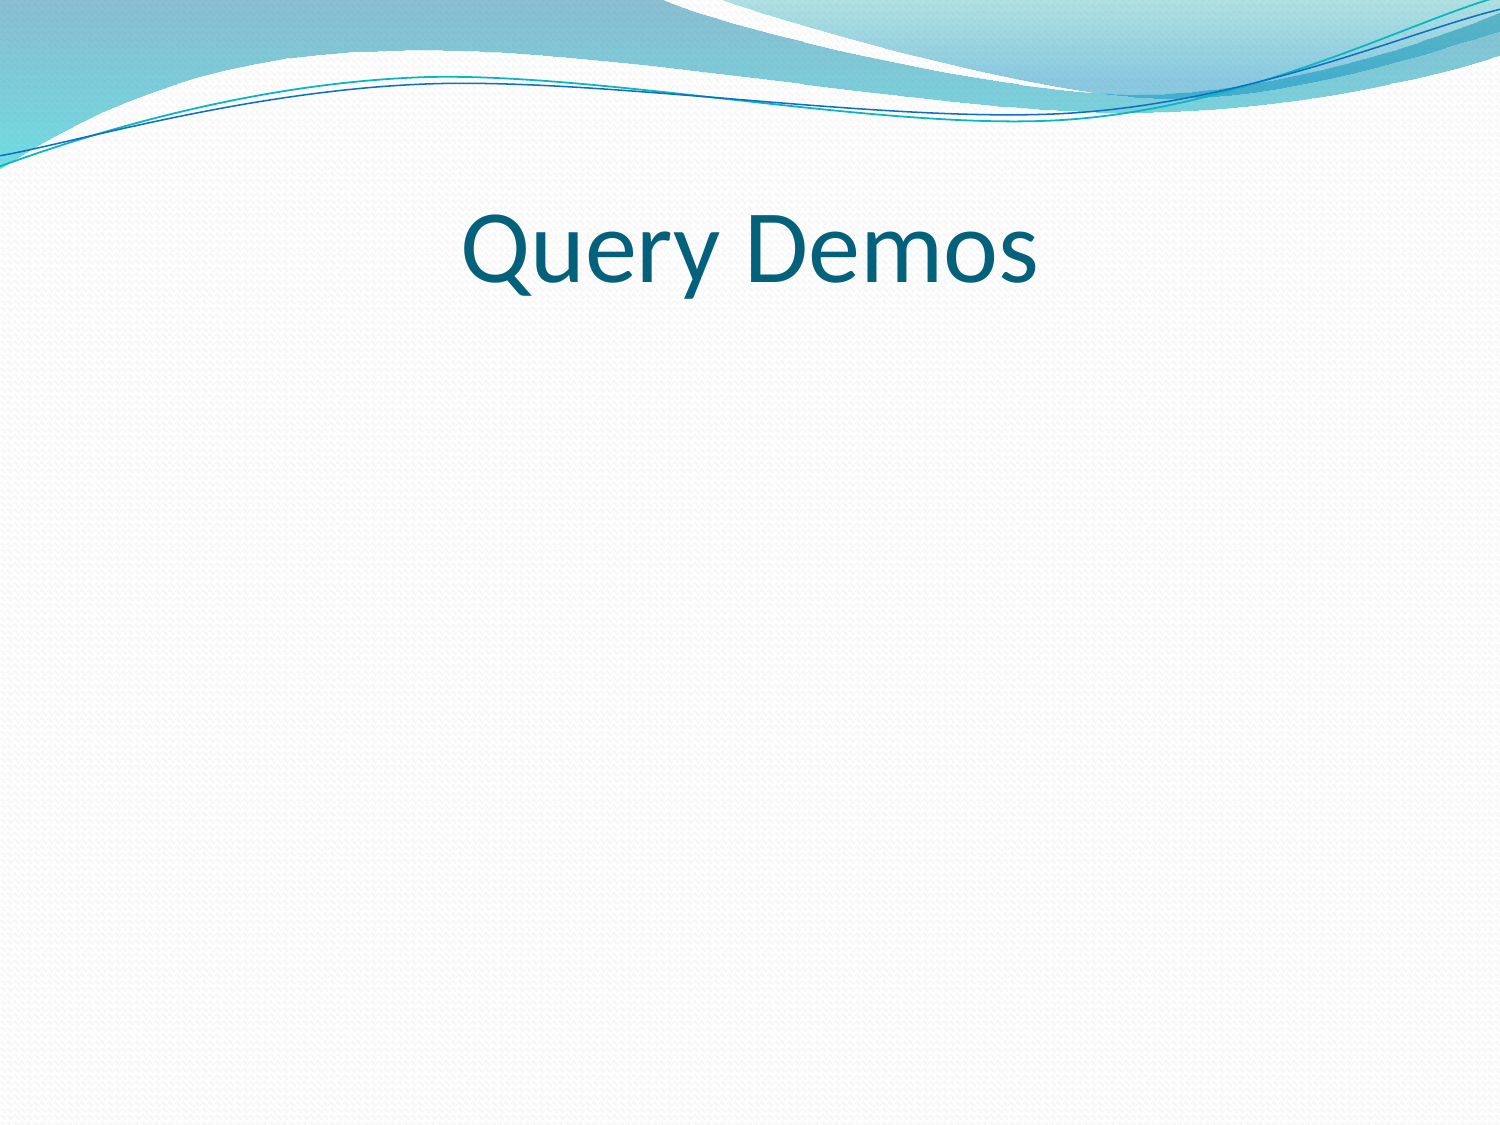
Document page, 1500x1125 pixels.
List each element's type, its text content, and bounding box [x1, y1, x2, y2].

title Query Demos [75, 115, 1425, 303]
